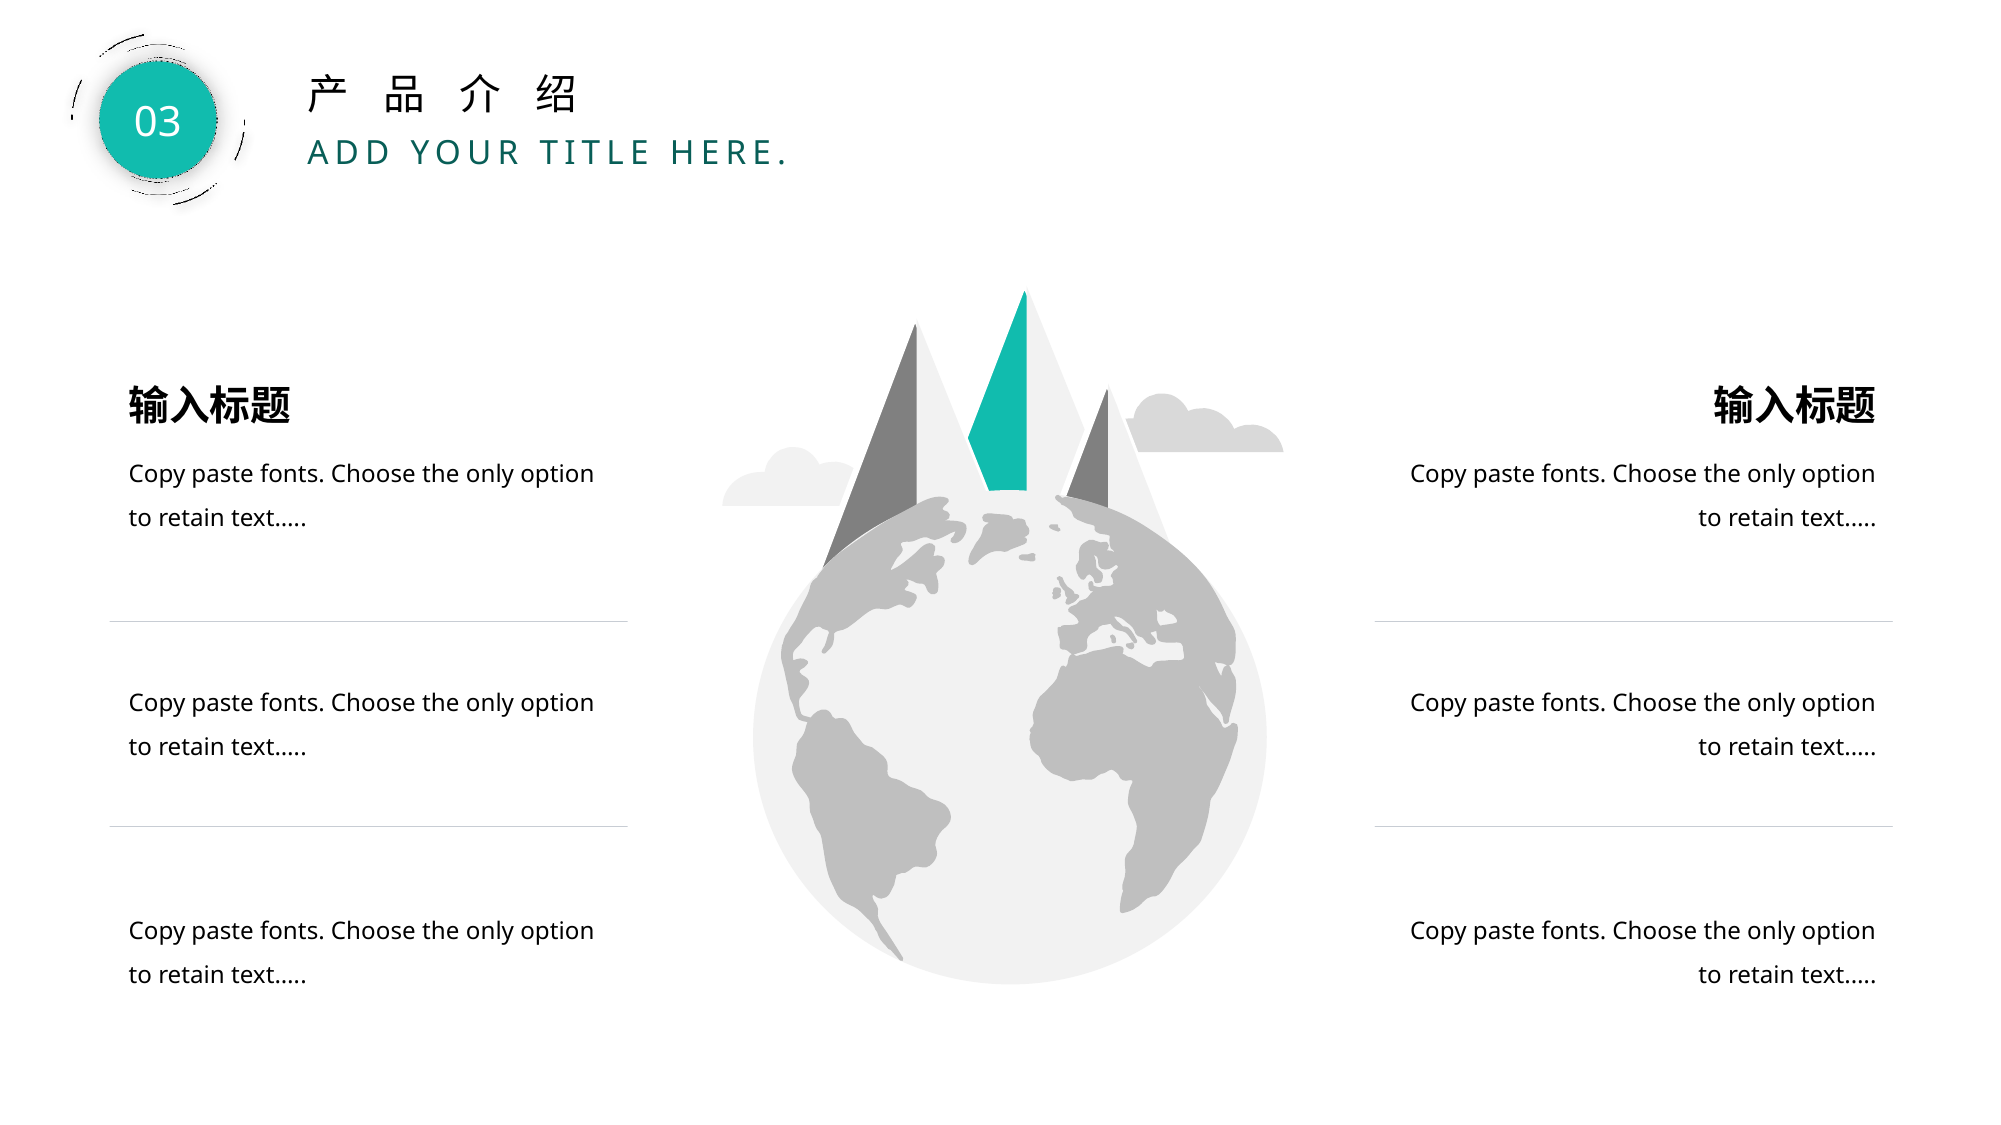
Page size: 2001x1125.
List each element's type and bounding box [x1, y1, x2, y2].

text_box [71, 34, 934, 205]
text_box [109, 281, 1893, 997]
